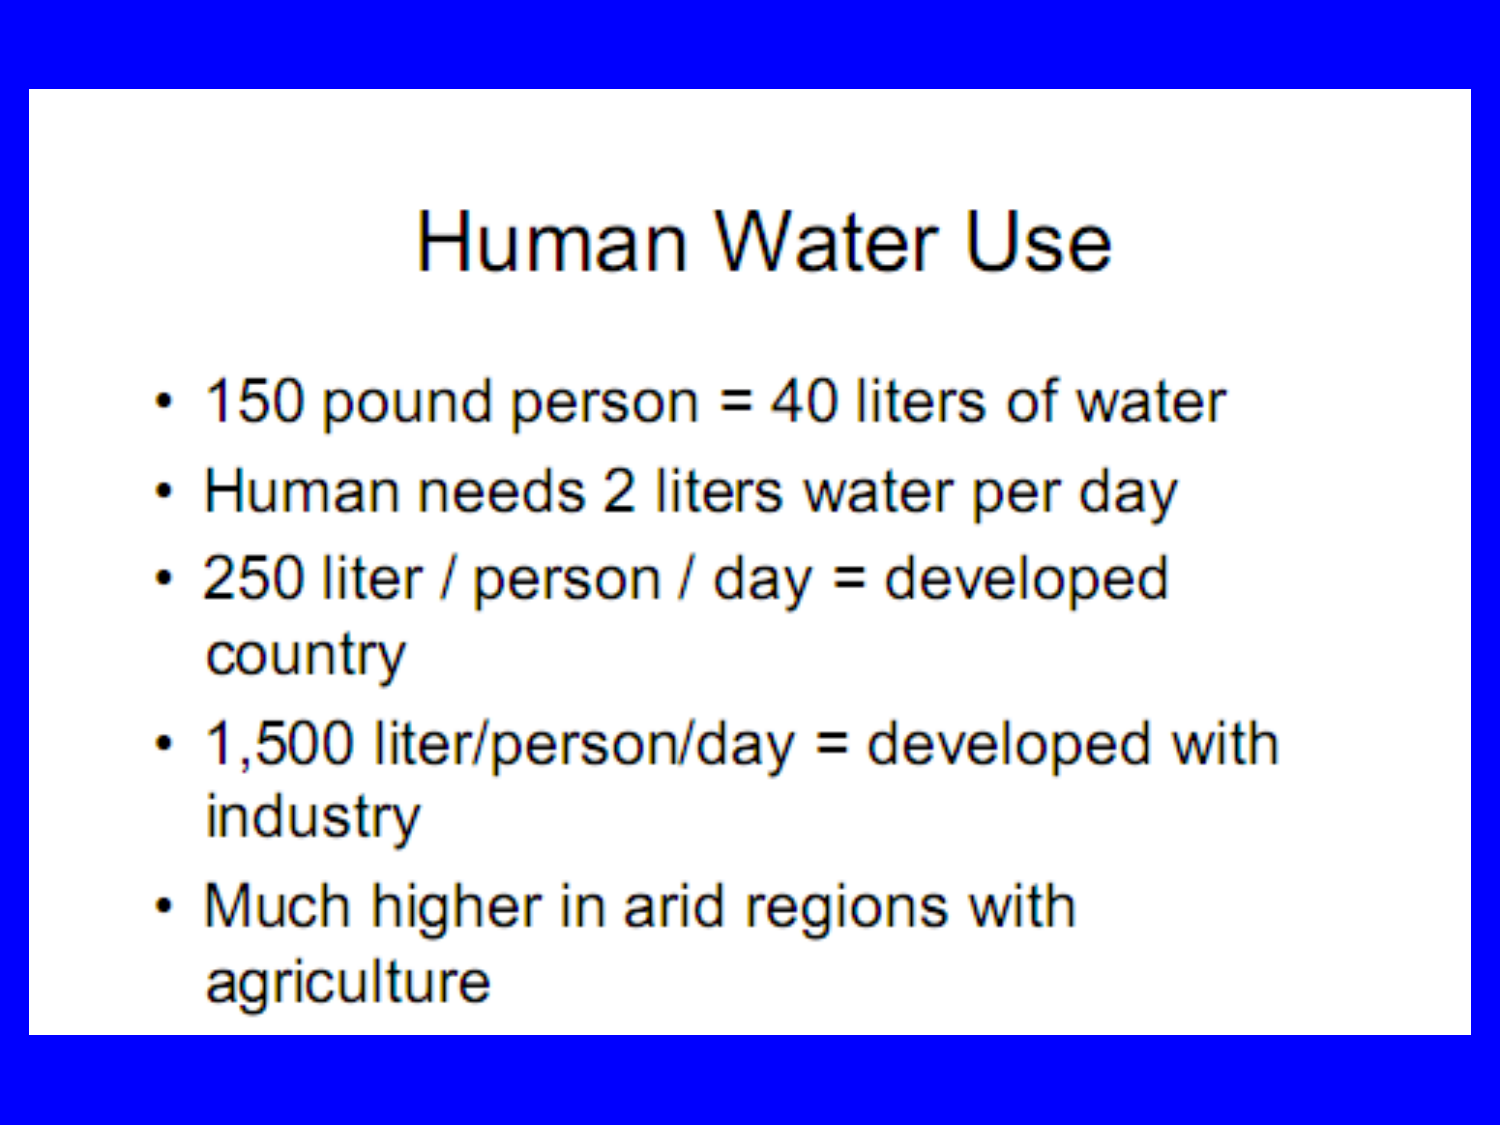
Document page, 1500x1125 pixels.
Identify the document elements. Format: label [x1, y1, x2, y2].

picture [29, 89, 1471, 1036]
